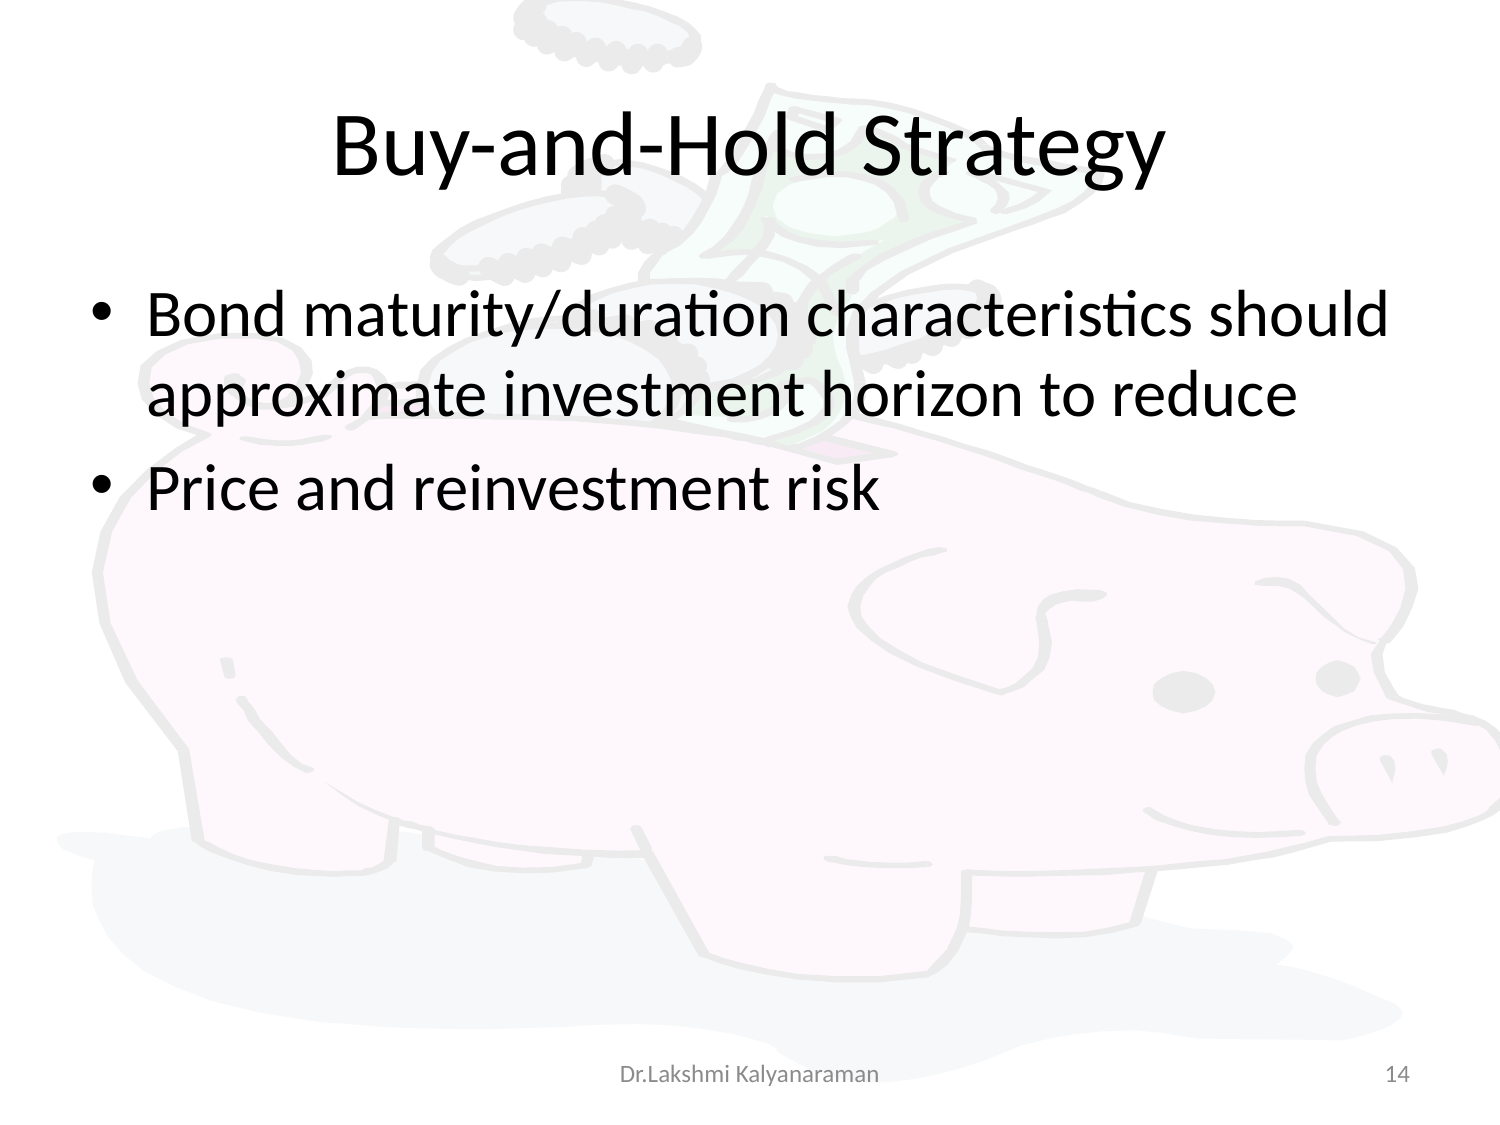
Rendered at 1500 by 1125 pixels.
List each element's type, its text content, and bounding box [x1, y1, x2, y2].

slide_number 14 [1074, 1042, 1425, 1103]
footer Dr.Lakshmi Kalyanaraman [512, 1042, 988, 1103]
title Buy-and-Hold Strategy [75, 45, 1425, 233]
list Bond maturity/duration characteristics should approximate investment horizon to reduce Price and reinvestment risk [75, 262, 1425, 1005]
